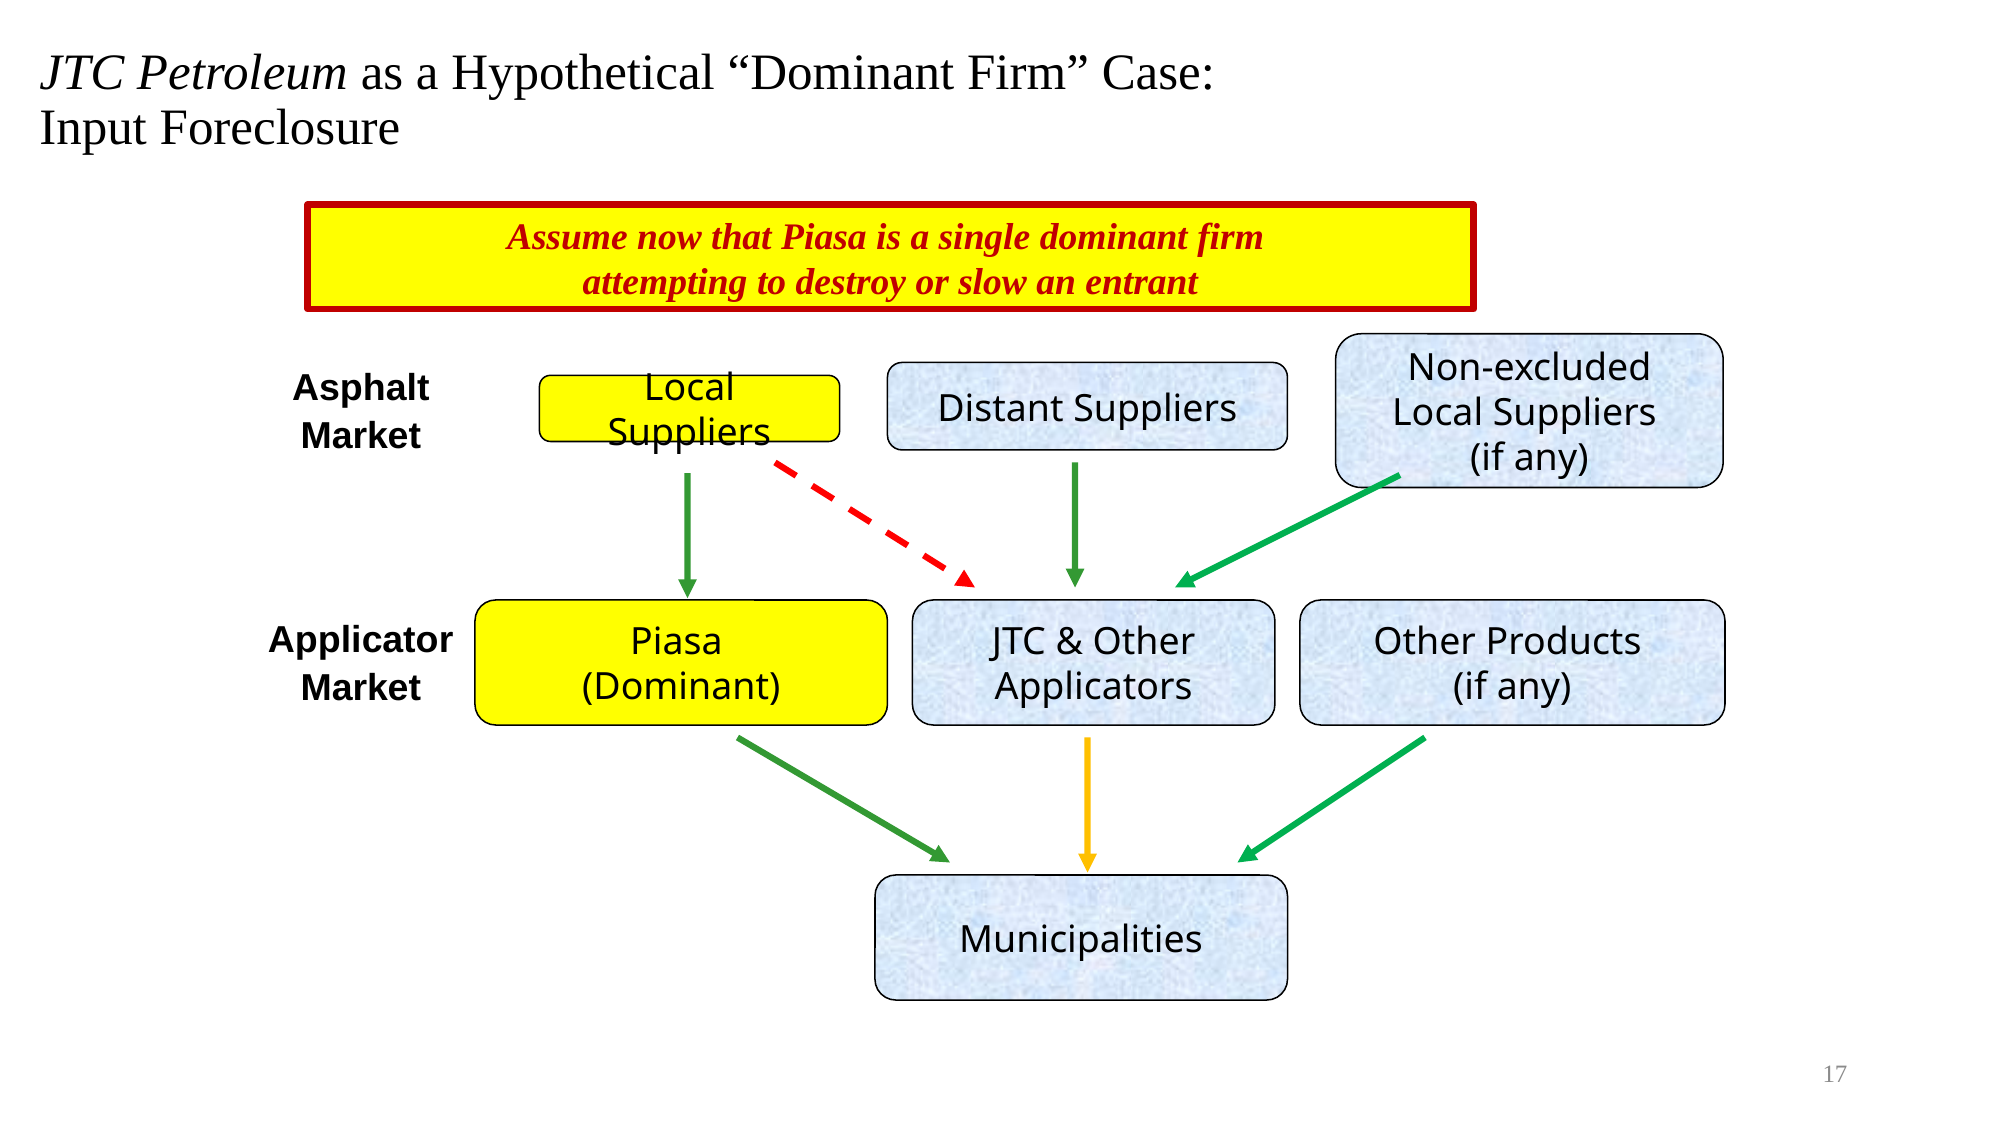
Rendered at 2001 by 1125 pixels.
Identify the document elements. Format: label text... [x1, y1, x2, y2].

text_box Asphalt Market [273, 355, 449, 464]
title JTC Petroleum as a Hypothetical “Dominant Firm” Case: Input Foreclosure [24, 37, 1799, 225]
text_box [1081, 737, 1094, 873]
text_box Assume now that Piasa is a single dominant firm attempting to destroy or slow an entrant [307, 204, 1474, 310]
text_box Applicator Market [253, 607, 469, 716]
text_box [681, 473, 694, 599]
text_box [737, 737, 950, 863]
text_box Piasa (Dominant) [474, 599, 888, 726]
text_box [1237, 737, 1426, 863]
slide_number 17 [1412, 1042, 1863, 1103]
text_box Municipalities [874, 874, 1288, 1001]
text_box [1068, 462, 1082, 588]
text_box [1174, 474, 1401, 588]
text_box Non-excluded Local Suppliers (if any) [1335, 333, 1724, 488]
text_box Distant Suppliers [887, 362, 1288, 450]
text_box JTC & Other Applicators [912, 599, 1275, 726]
text_box [961, 575, 976, 588]
text_box Local Suppliers [539, 375, 840, 442]
text_box Other Products (if any) [1299, 599, 1726, 726]
